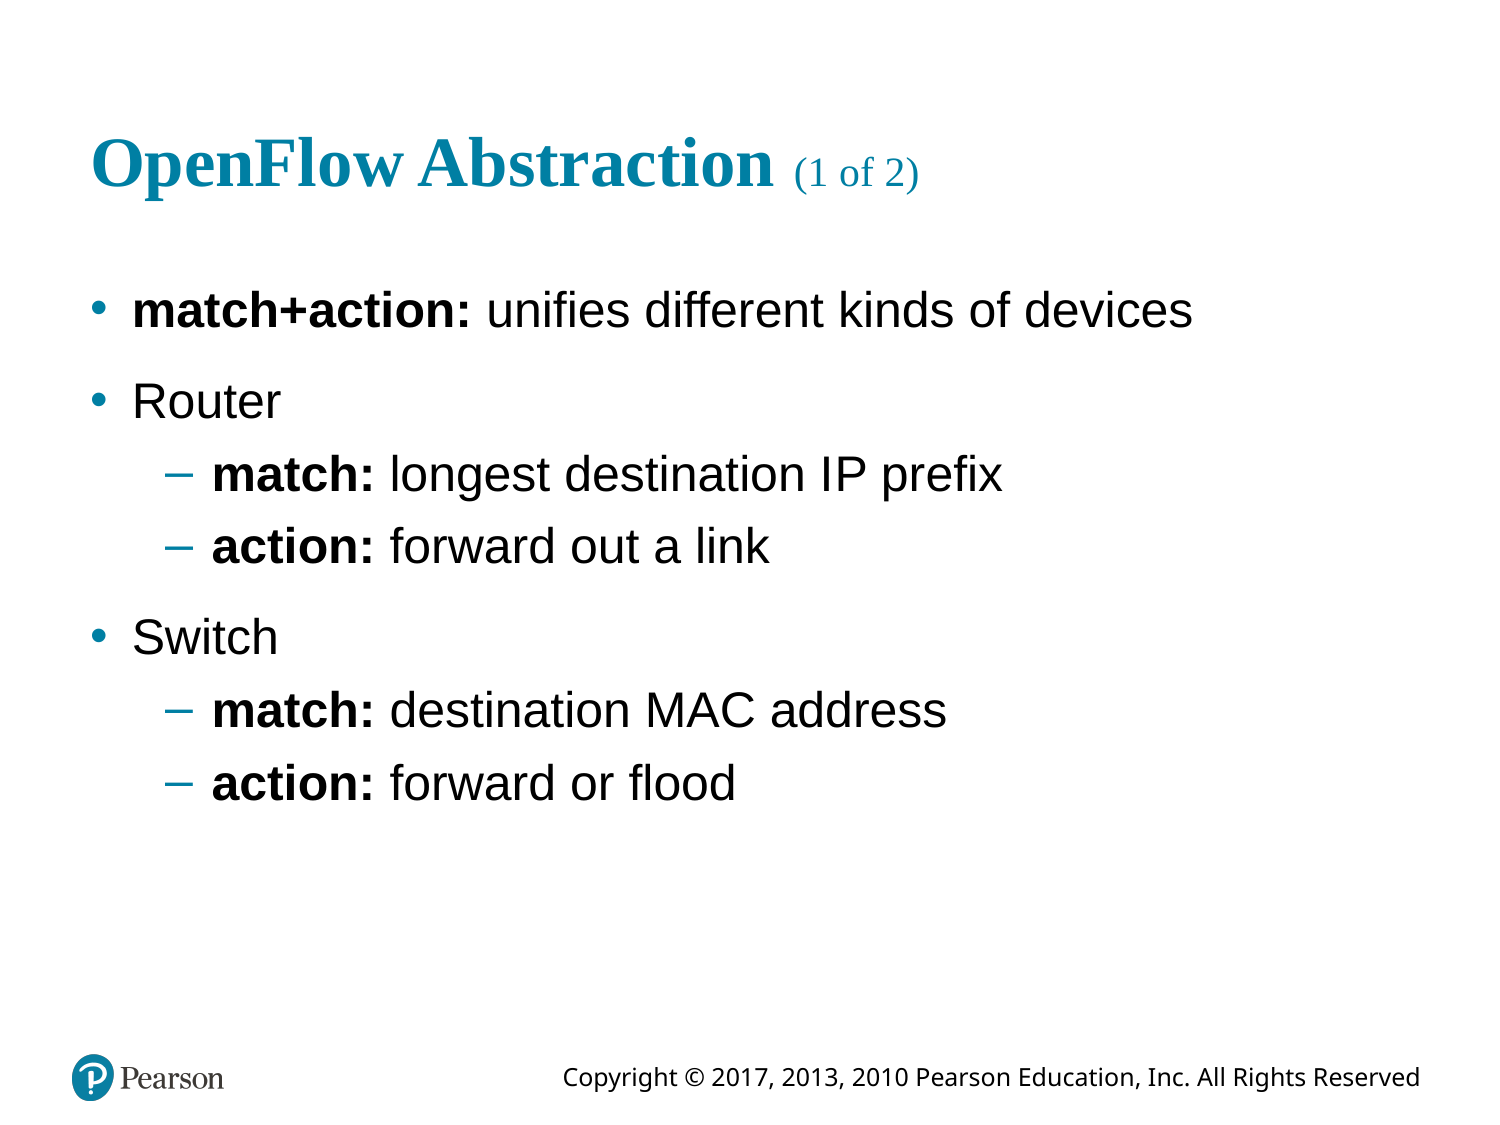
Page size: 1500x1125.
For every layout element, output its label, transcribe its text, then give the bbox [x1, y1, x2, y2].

list match+action: unifies different kinds of devices Router match: longest destination I P prefix action: forward out a link Switch match: destination MAC address action: forward or flood [75, 262, 1425, 1005]
picture [80, 1063, 106, 1088]
picture [72, 1087, 83, 1101]
title OpenFlow Abstraction (1 of 2) [75, 35, 1425, 216]
picture [72, 1054, 88, 1070]
picture [98, 1054, 224, 1101]
